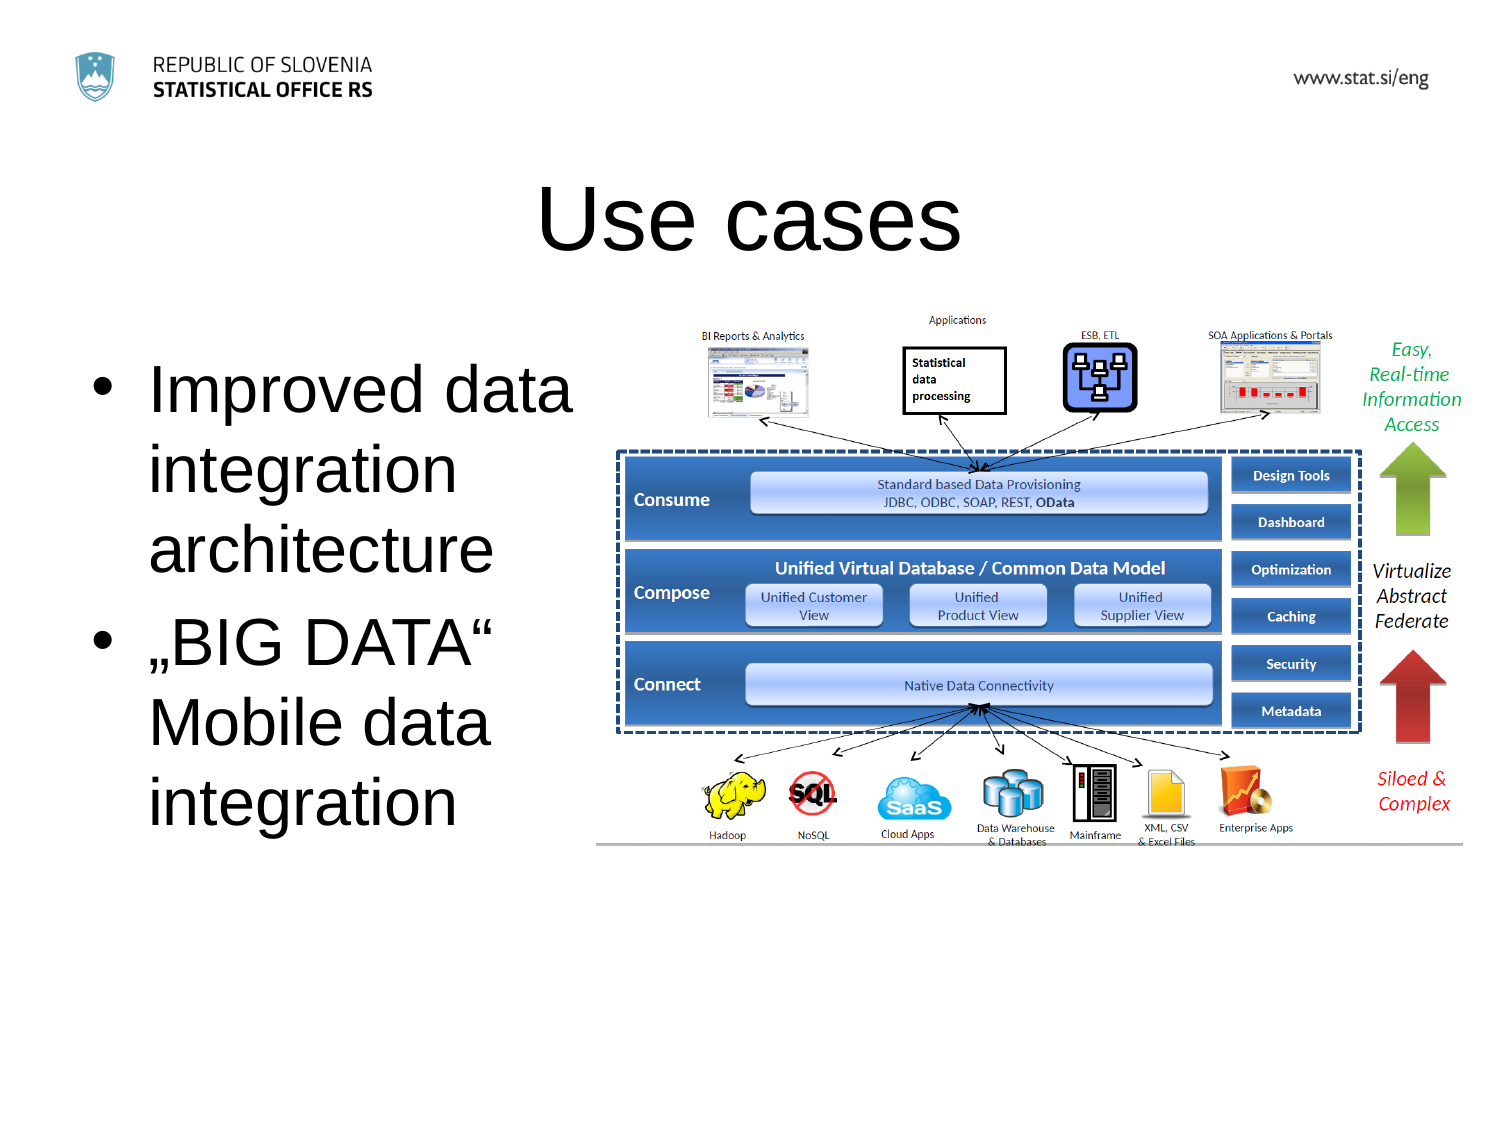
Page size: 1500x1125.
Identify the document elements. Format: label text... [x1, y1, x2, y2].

list Improved data integration architecture „BIG DATA“ Mobile data integration [76, 338, 597, 1038]
picture [1293, 62, 1436, 92]
picture [596, 314, 1464, 847]
title Use cases [75, 113, 1425, 315]
picture [75, 52, 372, 102]
